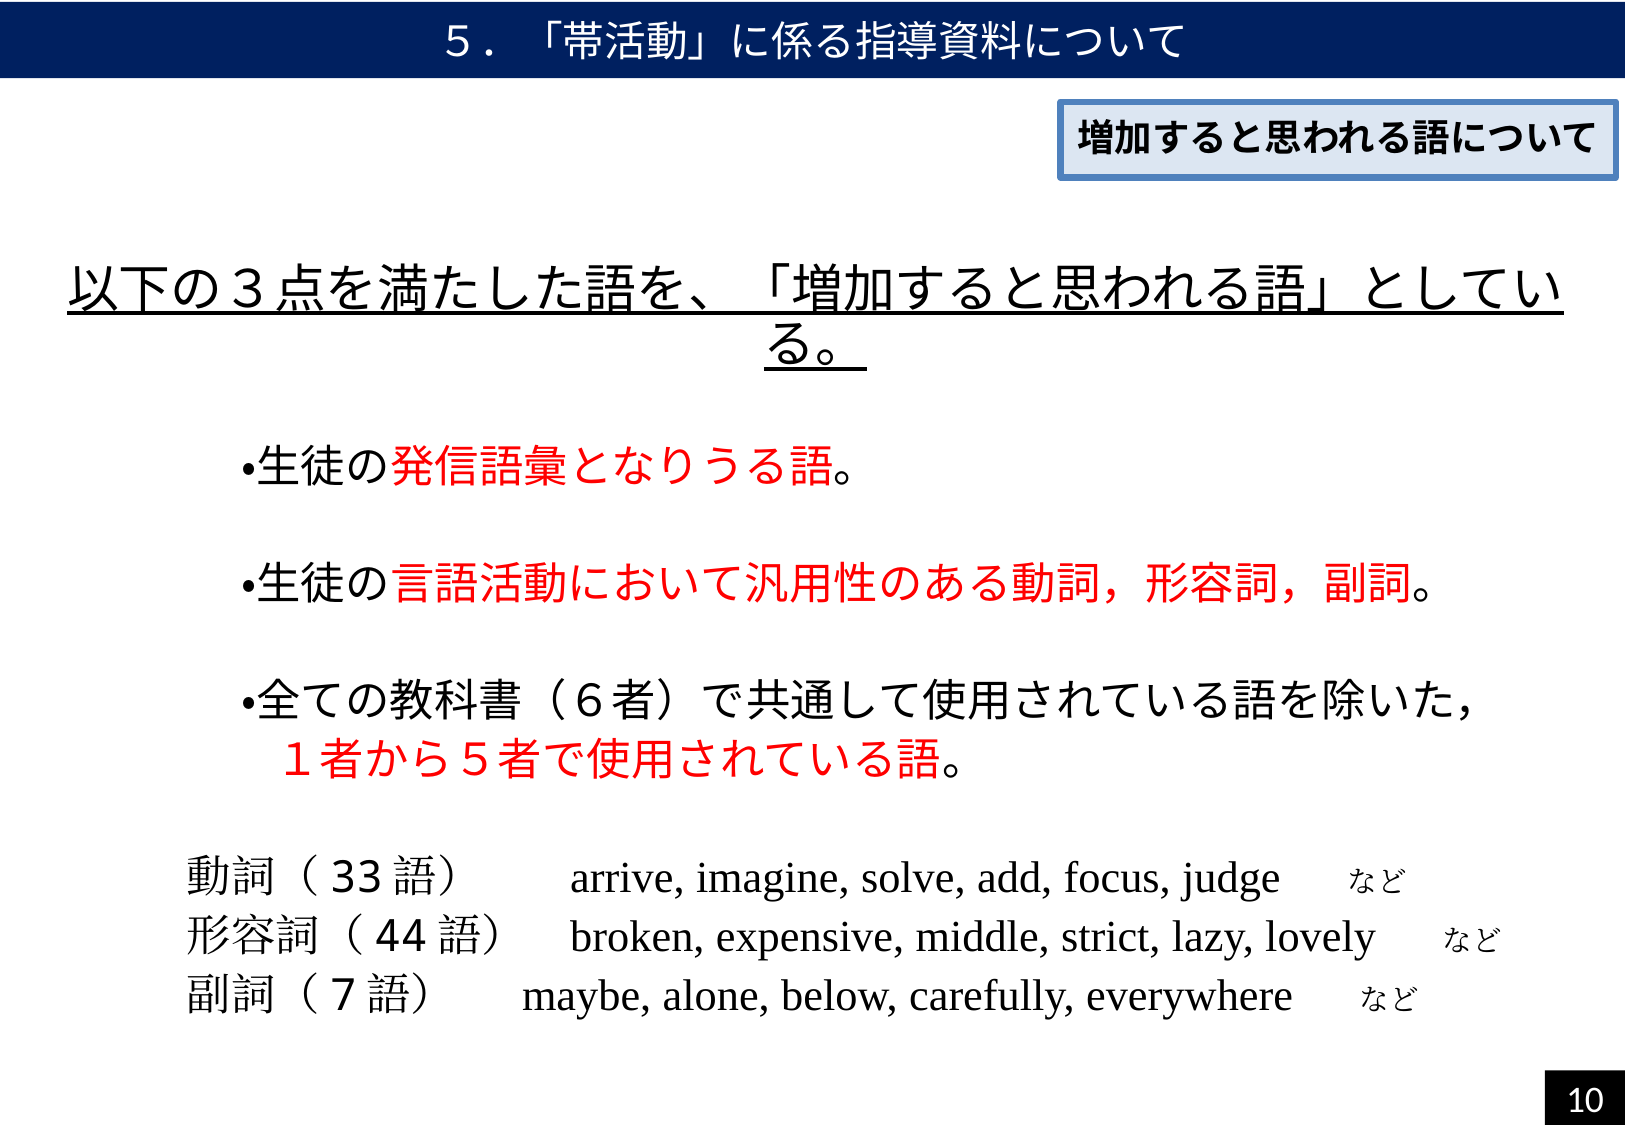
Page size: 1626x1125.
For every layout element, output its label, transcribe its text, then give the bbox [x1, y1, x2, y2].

text_box 10 [1543, 1068, 1625, 1125]
text_box ５．「帯活動」に係る指導資料について [0, 0, 1625, 80]
list 以下の３点を満たした語を、「増加すると思われる語」としている。 ・生徒の発信語彙となりうる語。 ・生徒の言語活動において汎用性のある動詞，形容詞，副詞。 ・全ての教科書（６者）で共通して使用されている語を除いた， １者から５者で使用されている語。 動詞（33語） arrive, imagine, solve, add, focus, judge など 形容詞（44語） broken, expensive, middle, strict, lazy, lovely など 副詞（7語） maybe, alone, below, carefully, everywhere など [39, 255, 1593, 1035]
text_box 増加すると思われる語について [1060, 101, 1616, 178]
